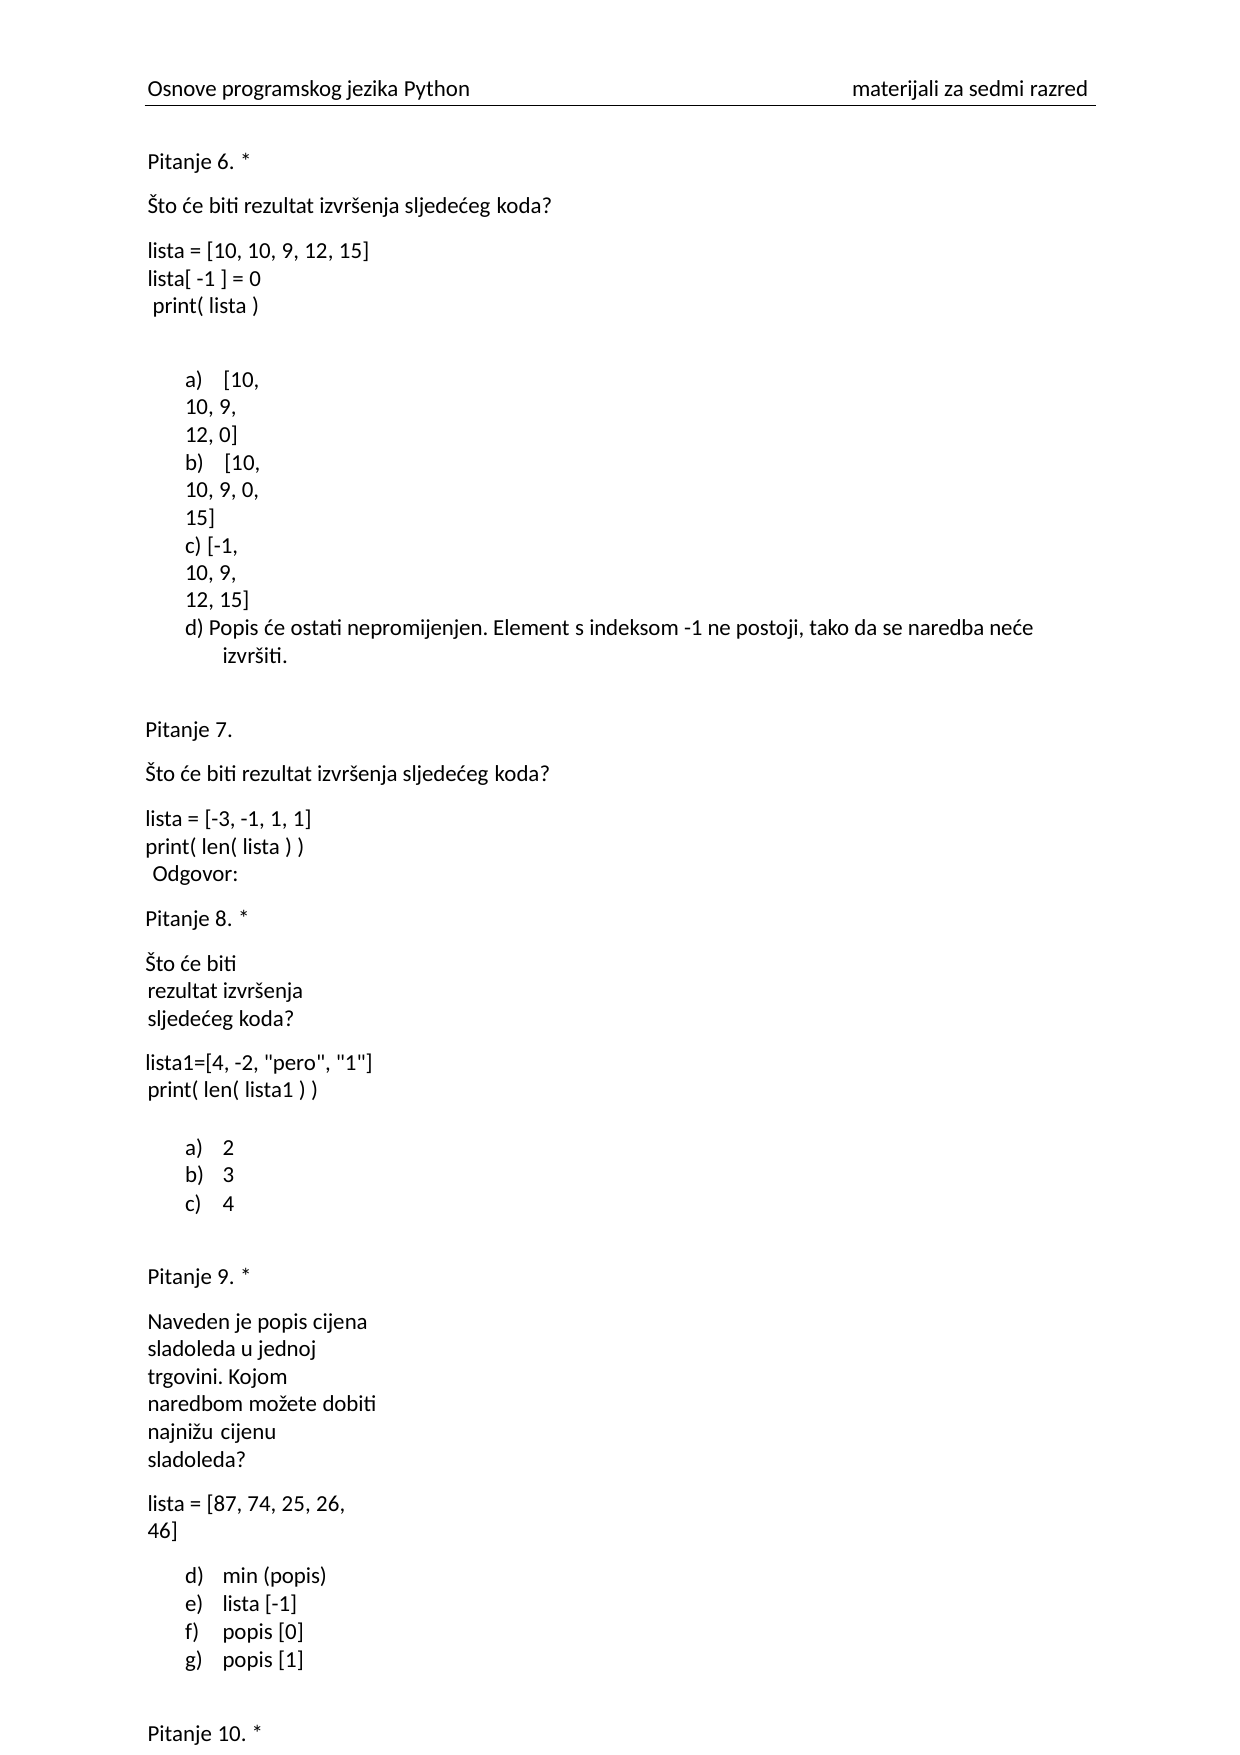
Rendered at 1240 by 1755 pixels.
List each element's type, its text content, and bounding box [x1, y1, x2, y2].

text_box materijali za sedmi razred [850, 71, 1095, 102]
text_box Osnove programskog jezika Python [145, 71, 477, 102]
text_box Pitanje 6. * Što će biti rezultat izvršenja sljedećeg koda? lista = [10, 10, 9, 12, 15] lista[ -1 ] = 0 print( lista ) a) [10, 10, 9, 12, 0] b) [10, 10, 9, 0, 15] c) [-1, 10, 9, 12, 15] d) Popis će ostati nepromijenjen. Element s indeksom -1 ne postoji, tako da se naredba neće izvršiti. Pitanje 7. Što će biti rezultat izvršenja sljedećeg koda? lista = [-3, -1, 1, 1] print( len( lista ) ) Odgovor: Pitanje 8. * Što će biti rezultat izvršenja sljedećeg koda? lista1=[4, -2, "pero", "1"] print( len( lista1 ) ) 2 3 4 Pitanje 9. * Naveden je popis cijena sladoleda u jednoj trgovini. Kojom naredbom možete dobiti najnižu cijenu sladoleda? lista = [87, 74, 25, 26, 46] min (popis) lista [-1] popis [0] popis [1] Pitanje 10. * Što će biti rezultat izvršenja sljedećeg koda? lista=[4, 1, 3, -5] print( sum( lista ) / len( lista ) ) a) 0 b) 0.75 c) 3 [145, 144, 1064, 1755]
